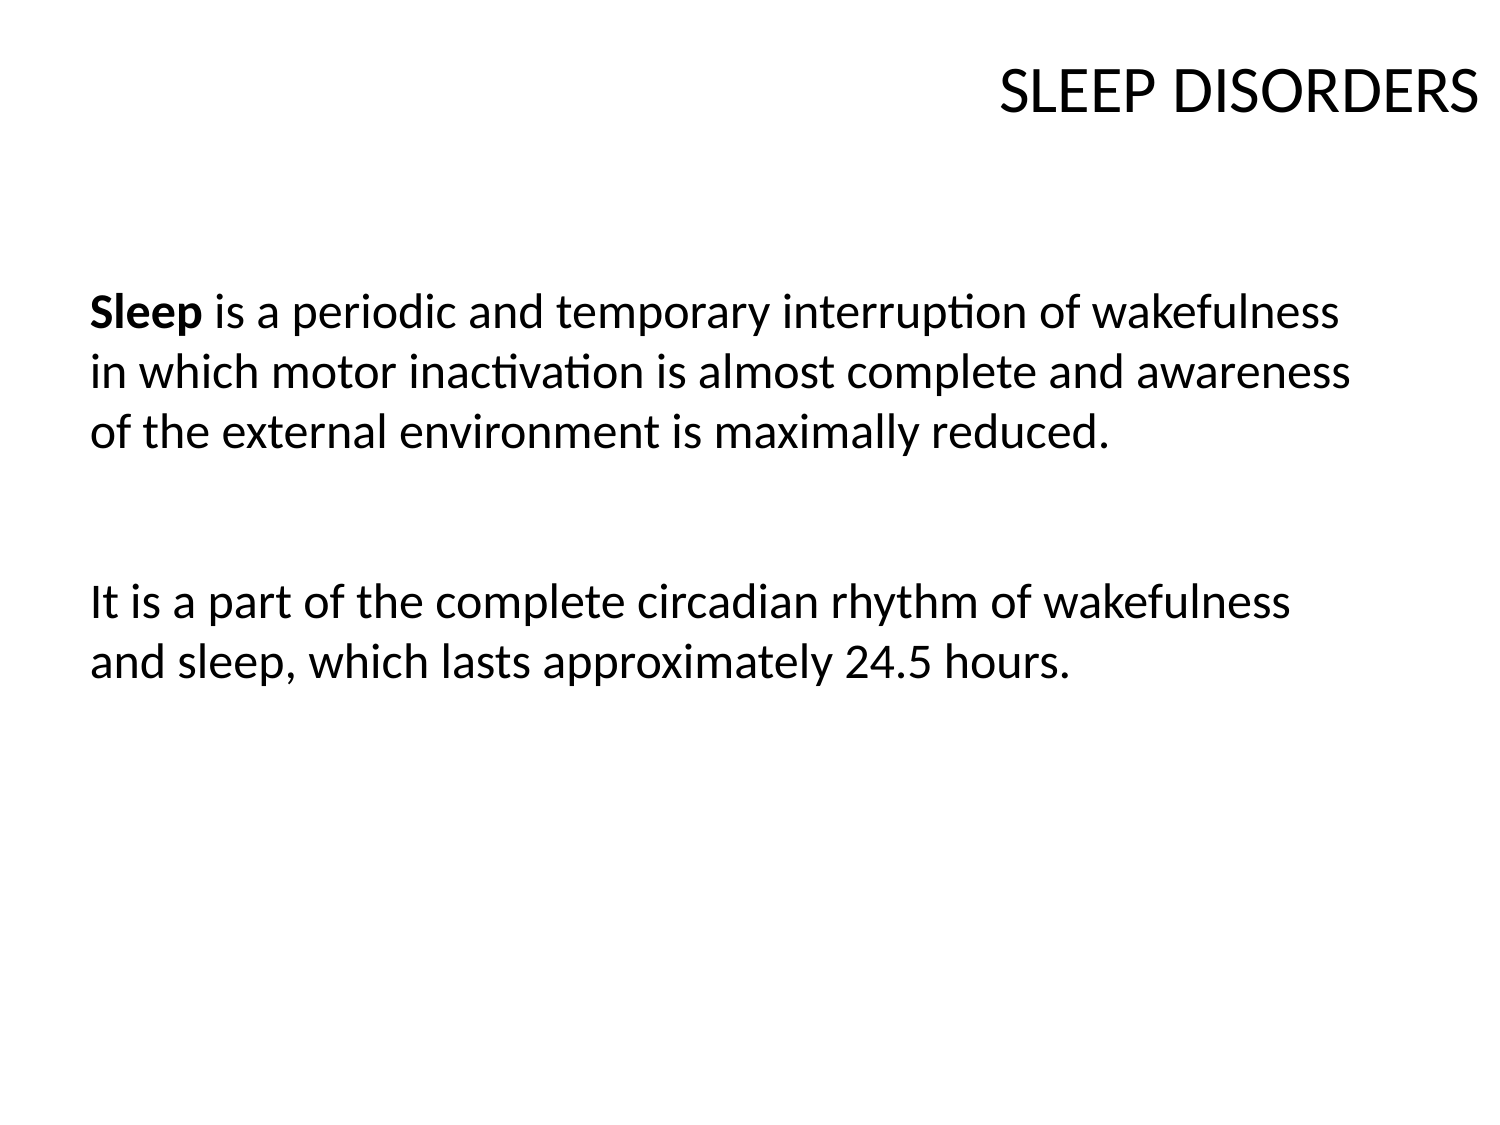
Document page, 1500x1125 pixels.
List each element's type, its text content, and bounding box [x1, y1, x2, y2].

text_box Sleep is a periodic and temporary interruption of wakefulness in which motor inactivation is almost complete and awareness of the external environment is maximally reduced. It is a part of the complete circadian rhythm of wakefulness and sleep, which lasts approximately 24.5 hours. [0, 271, 1379, 782]
text_box SLEEP DISORDERS [145, 0, 1496, 180]
